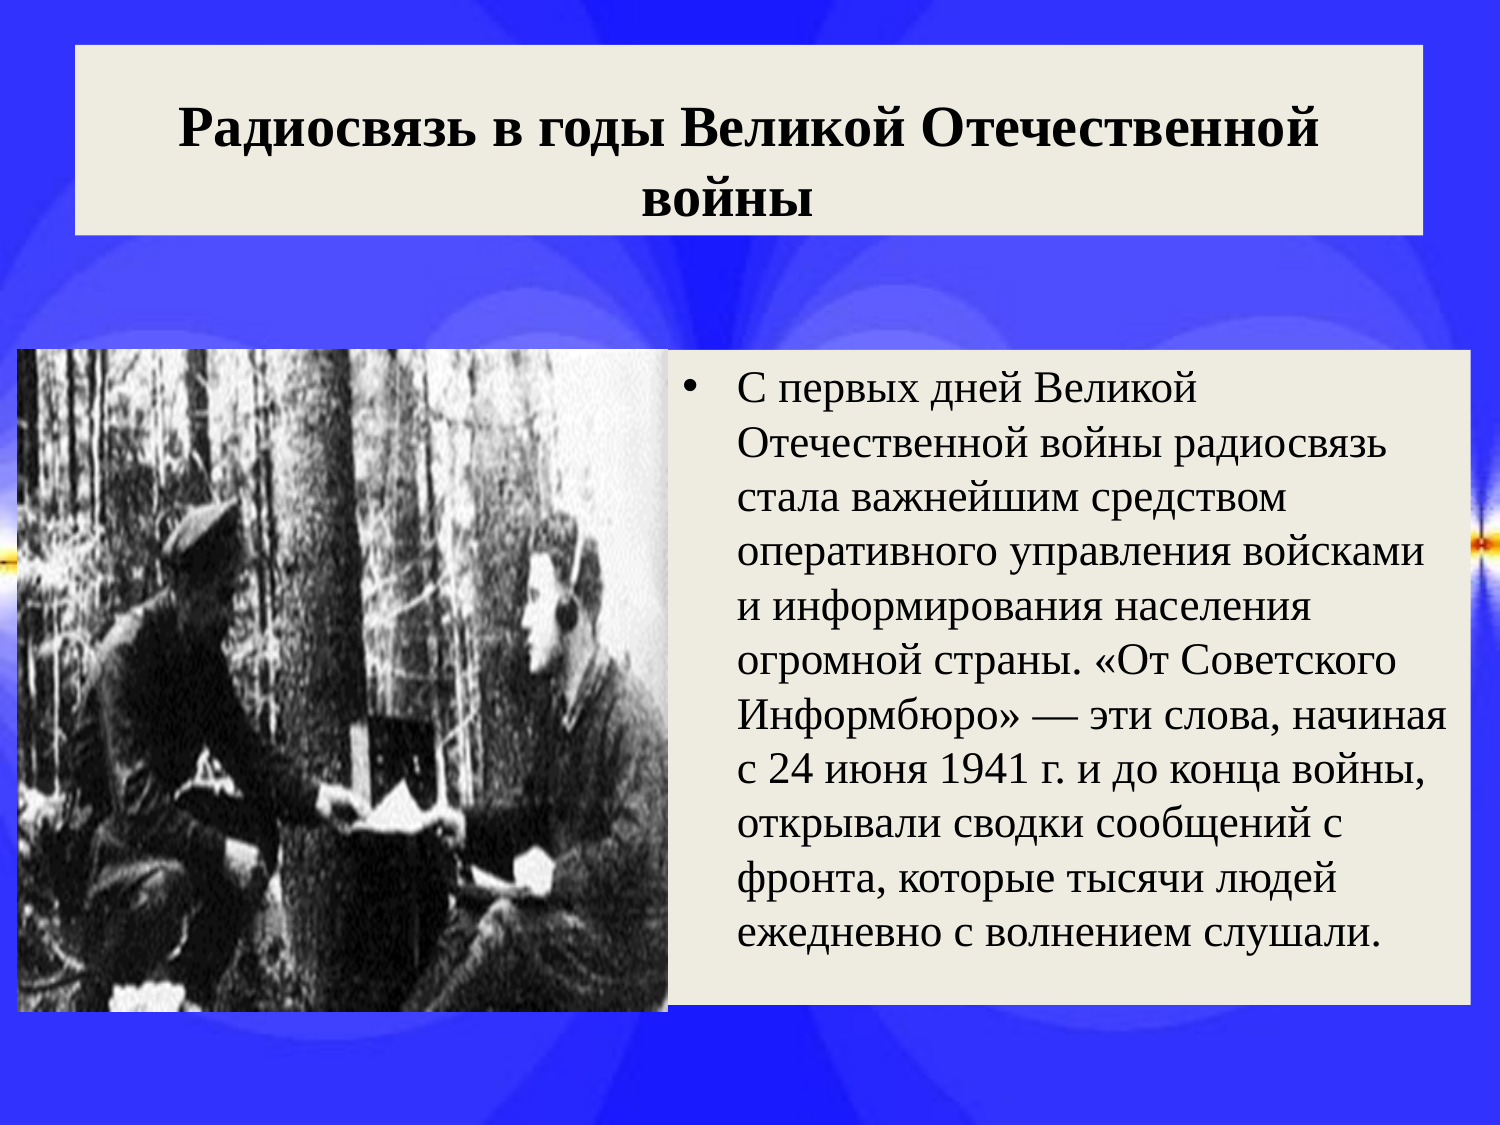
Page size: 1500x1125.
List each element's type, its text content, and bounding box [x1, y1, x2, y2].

list С первых дней Великой Отечественной войны радиосвязь стала важнейшим средством оперативного управления войсками и информирования населения огромной страны. «От Советского Информбюро» — эти слова, начиная с 24 июня 1941 г. и до конца войны, открывали сводки сообщений с фронта, которые тысячи людей ежедневно с волнением слушали. [668, 349, 1471, 1005]
picture [0, 0, 1500, 1125]
title Радиосвязь в годы Великой Отечественной войны [75, 44, 1424, 236]
